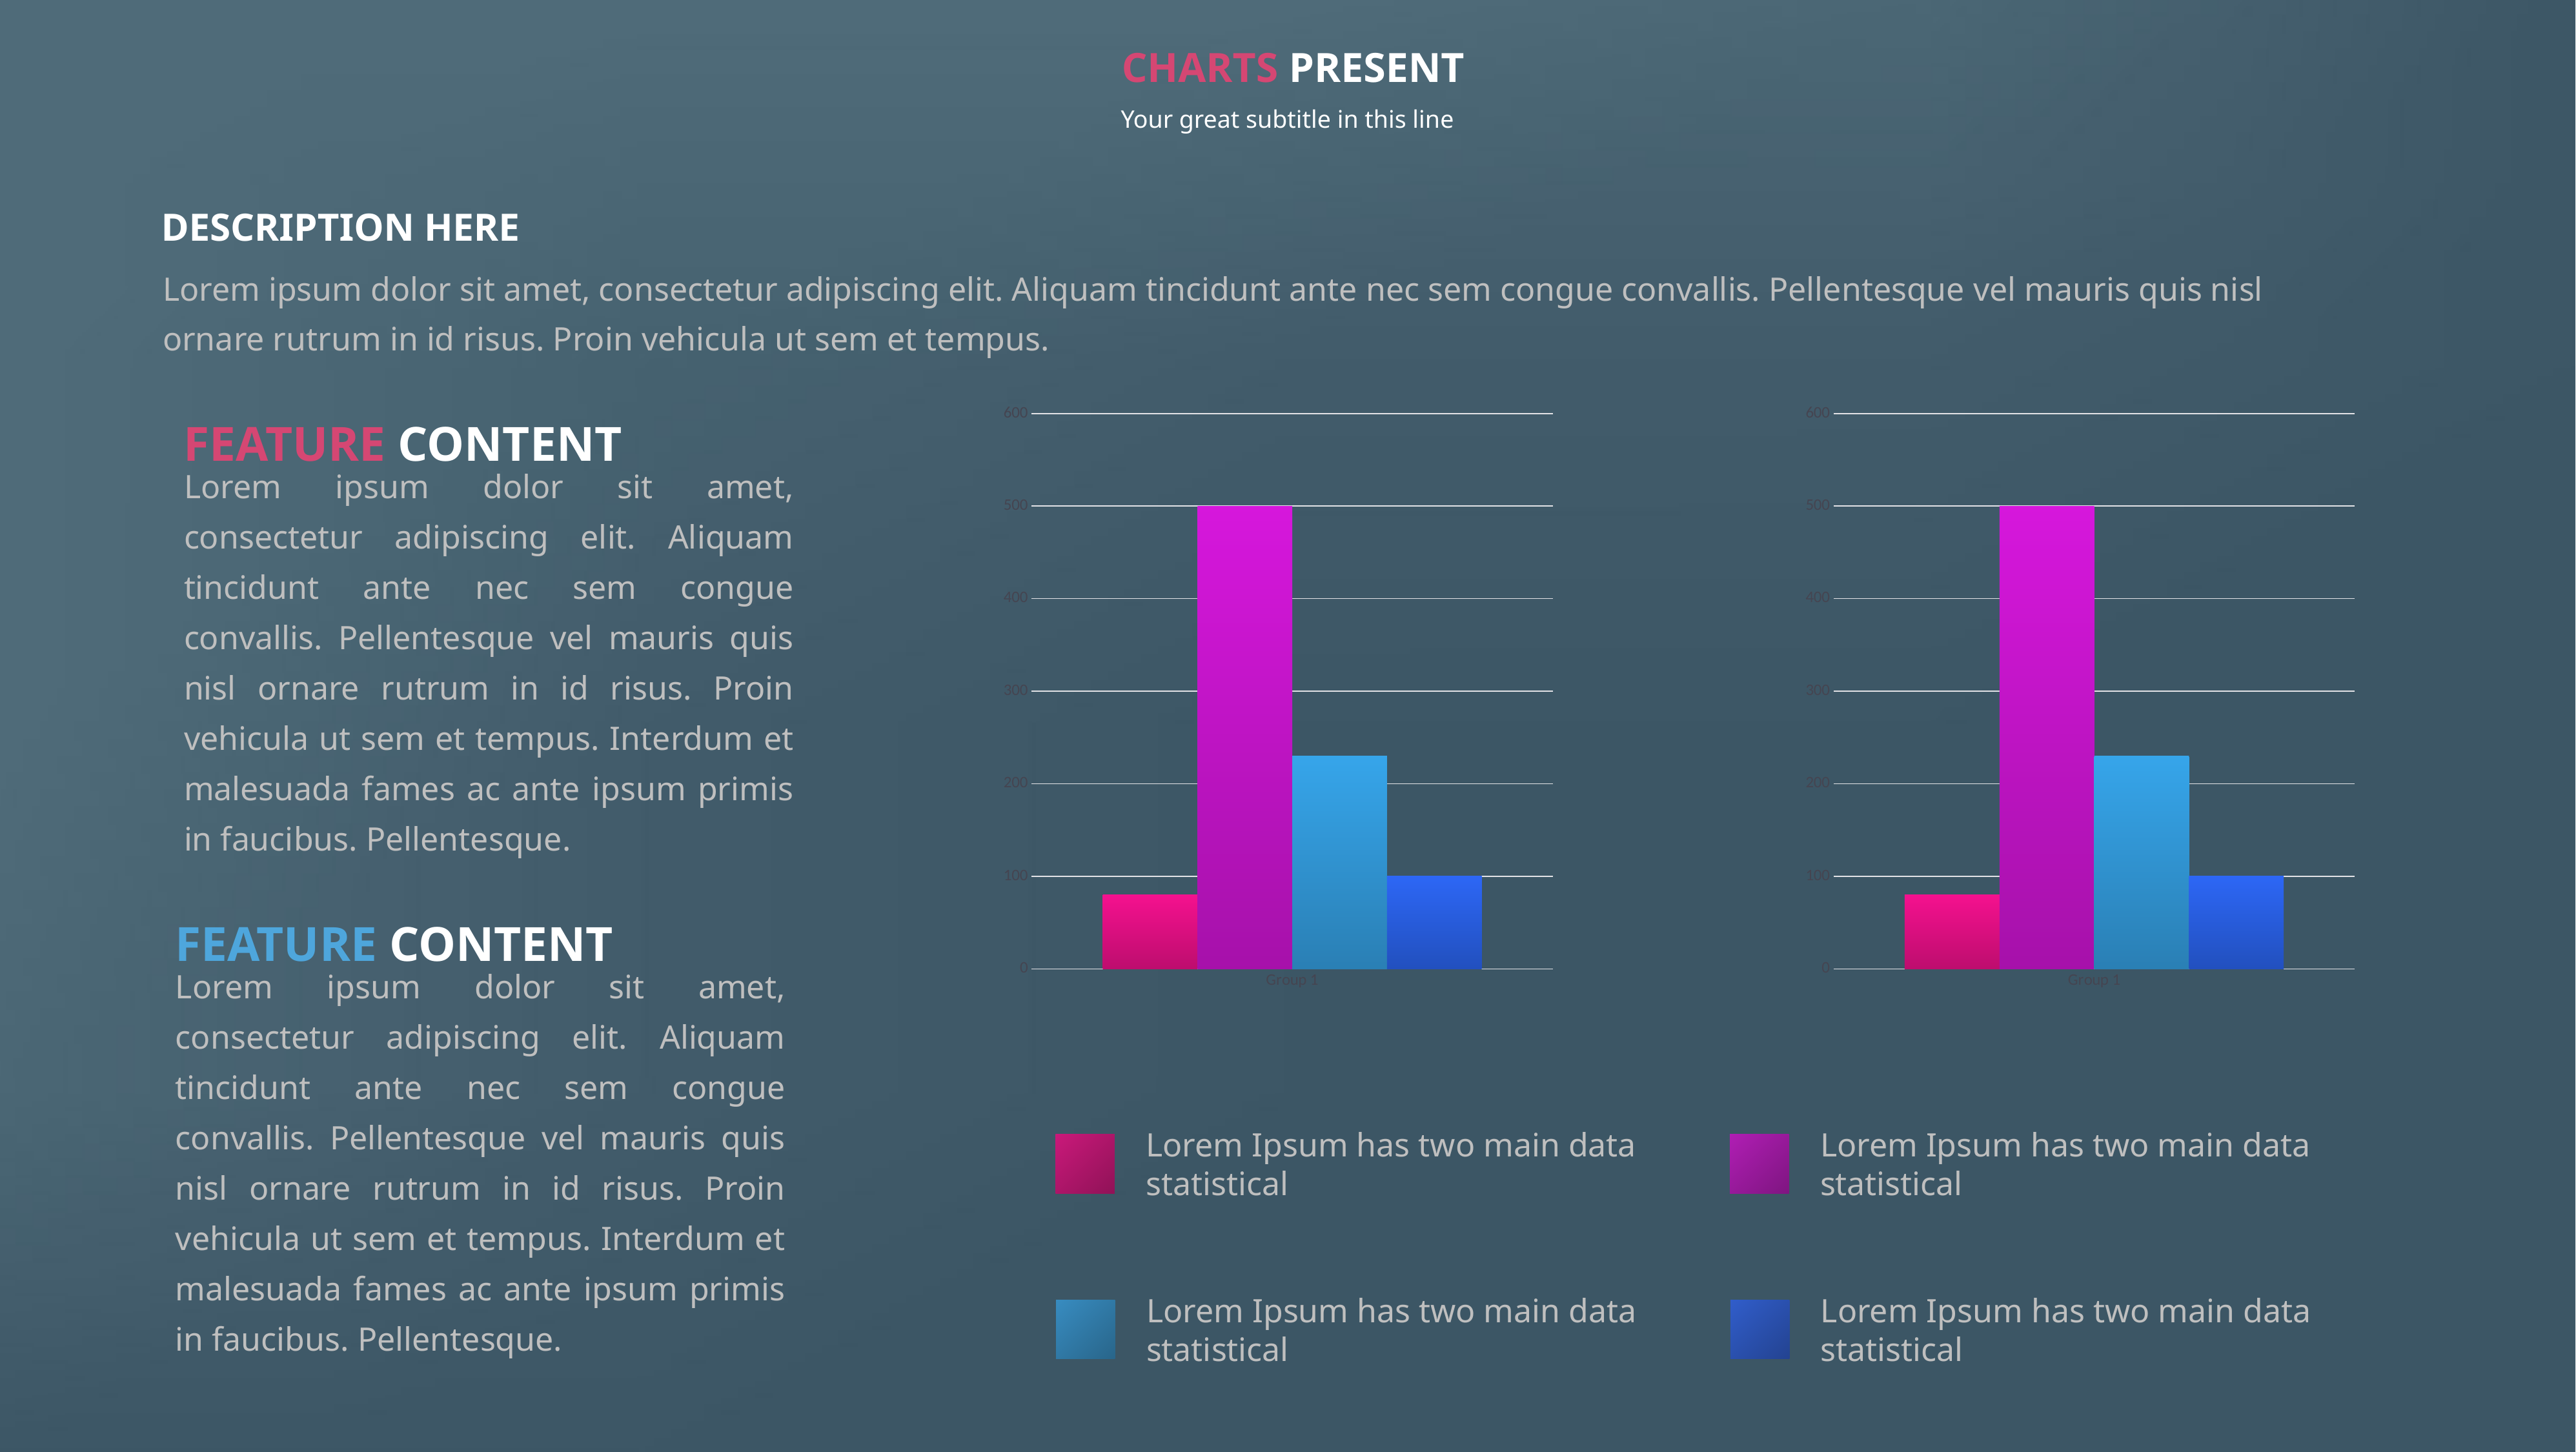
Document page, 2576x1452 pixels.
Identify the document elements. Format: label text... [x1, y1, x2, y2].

text_box Lorem Ipsum has two main data statistical [1797, 1278, 2385, 1380]
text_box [149, 909, 812, 1347]
text_box [1729, 1298, 1790, 1360]
text_box Lorem Ipsum has two main data statistical [1122, 1113, 1728, 1214]
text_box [803, 32, 1783, 146]
text_box [1729, 1133, 1790, 1195]
picture [0, 0, 2576, 1452]
chart [1799, 401, 2369, 1028]
text_box Lorem Ipsum has two main data statistical [1123, 1278, 1729, 1380]
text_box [136, 193, 2377, 372]
text_box [1054, 1133, 1116, 1195]
text_box [1055, 1298, 1117, 1360]
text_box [157, 408, 820, 847]
text_box Lorem Ipsum has two main data statistical [1797, 1113, 2384, 1214]
chart [997, 401, 1567, 1028]
